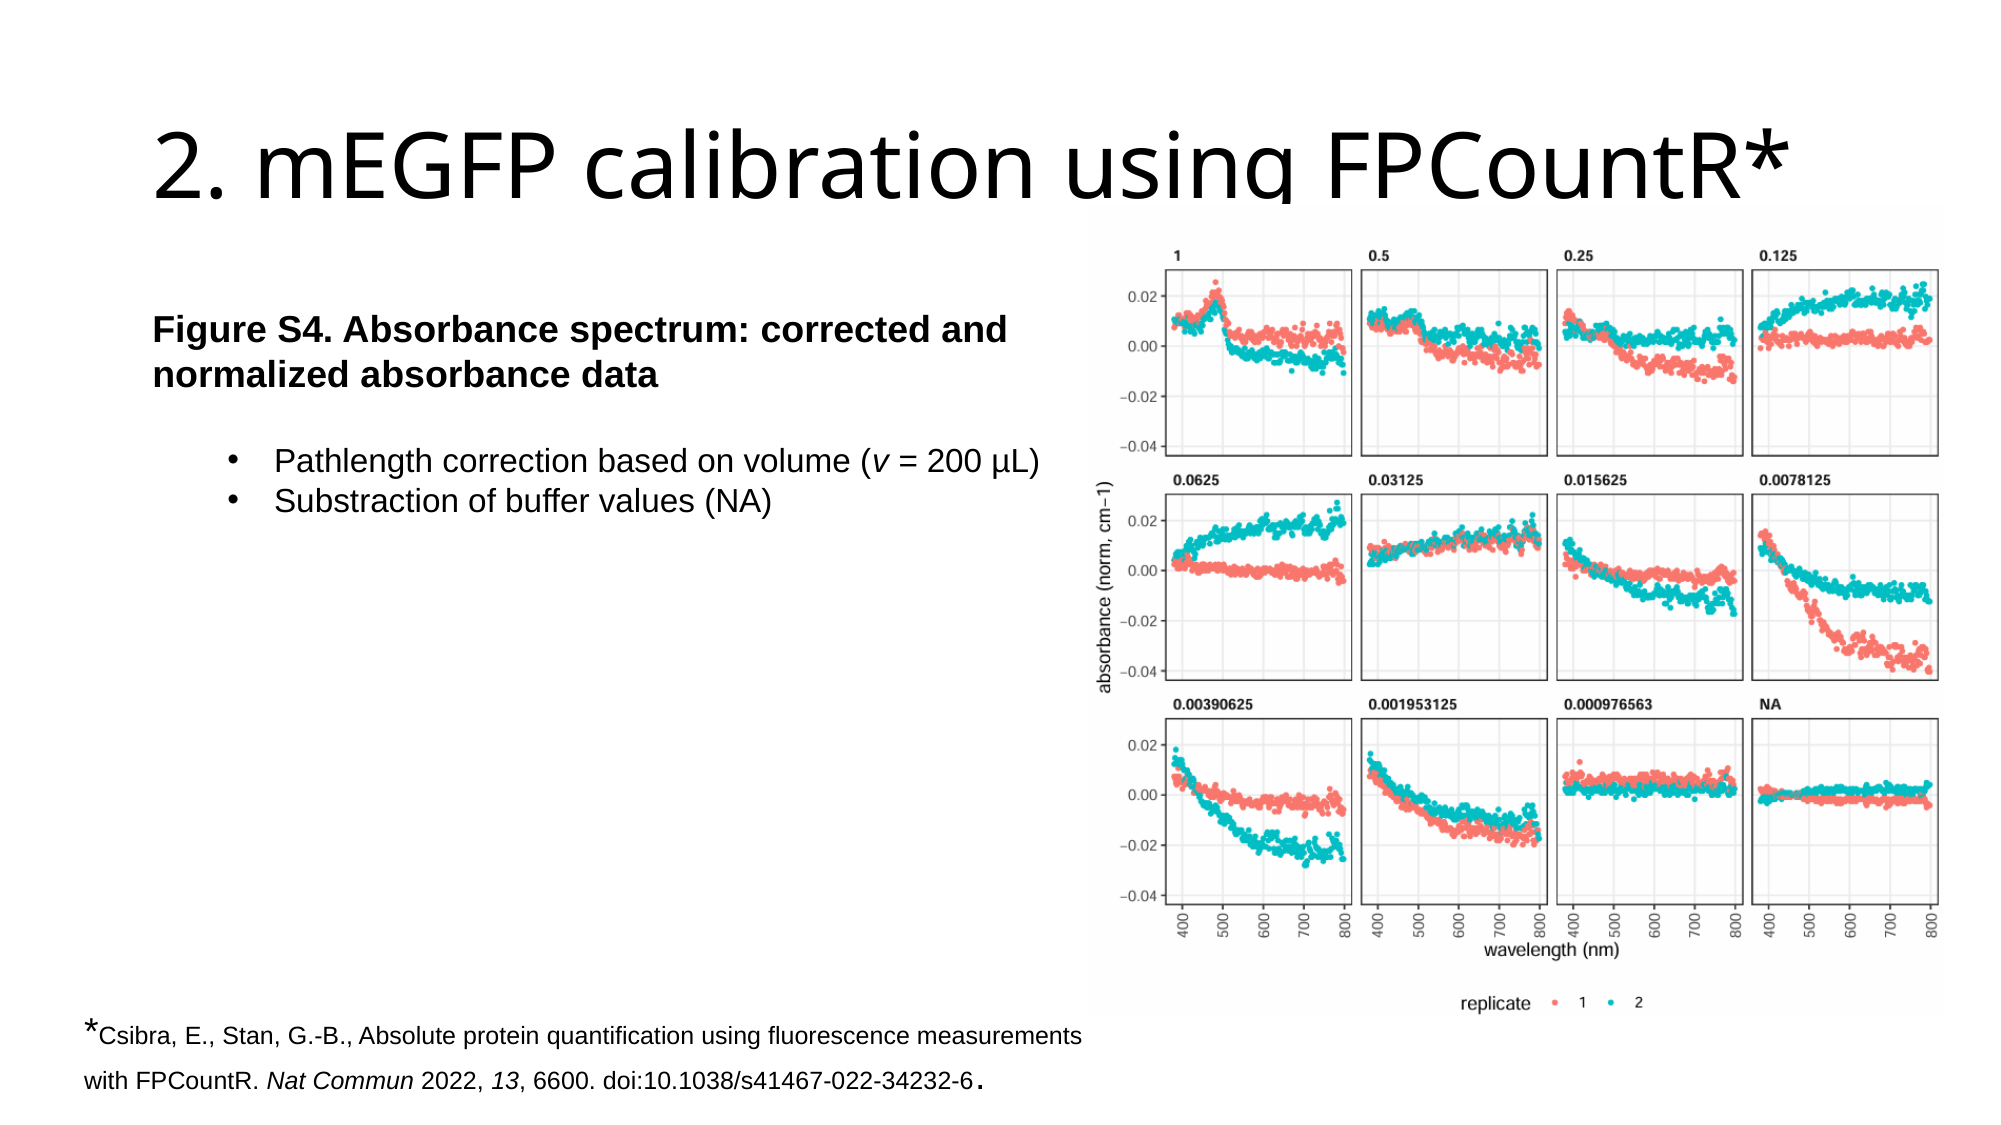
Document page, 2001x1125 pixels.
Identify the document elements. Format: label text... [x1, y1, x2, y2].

title 2. mEGFP calibration using FPCountR* [137, 59, 1863, 278]
picture [1089, 204, 1944, 1017]
text_box *Csibra, E., Stan, G.-B., Absolute protein quantification using fluorescence measurements with FPCountR. Nat Commun 2022, 13, 6600. doi:10.1038/s41467-022-34232-6. [69, 1000, 1104, 1105]
text_box Figure S4. Absorbance spectrum: corrected and normalized absorbance data Pathlength correction based on volume (v = 200 µL) Substraction of buffer values (NA) [137, 297, 1059, 527]
